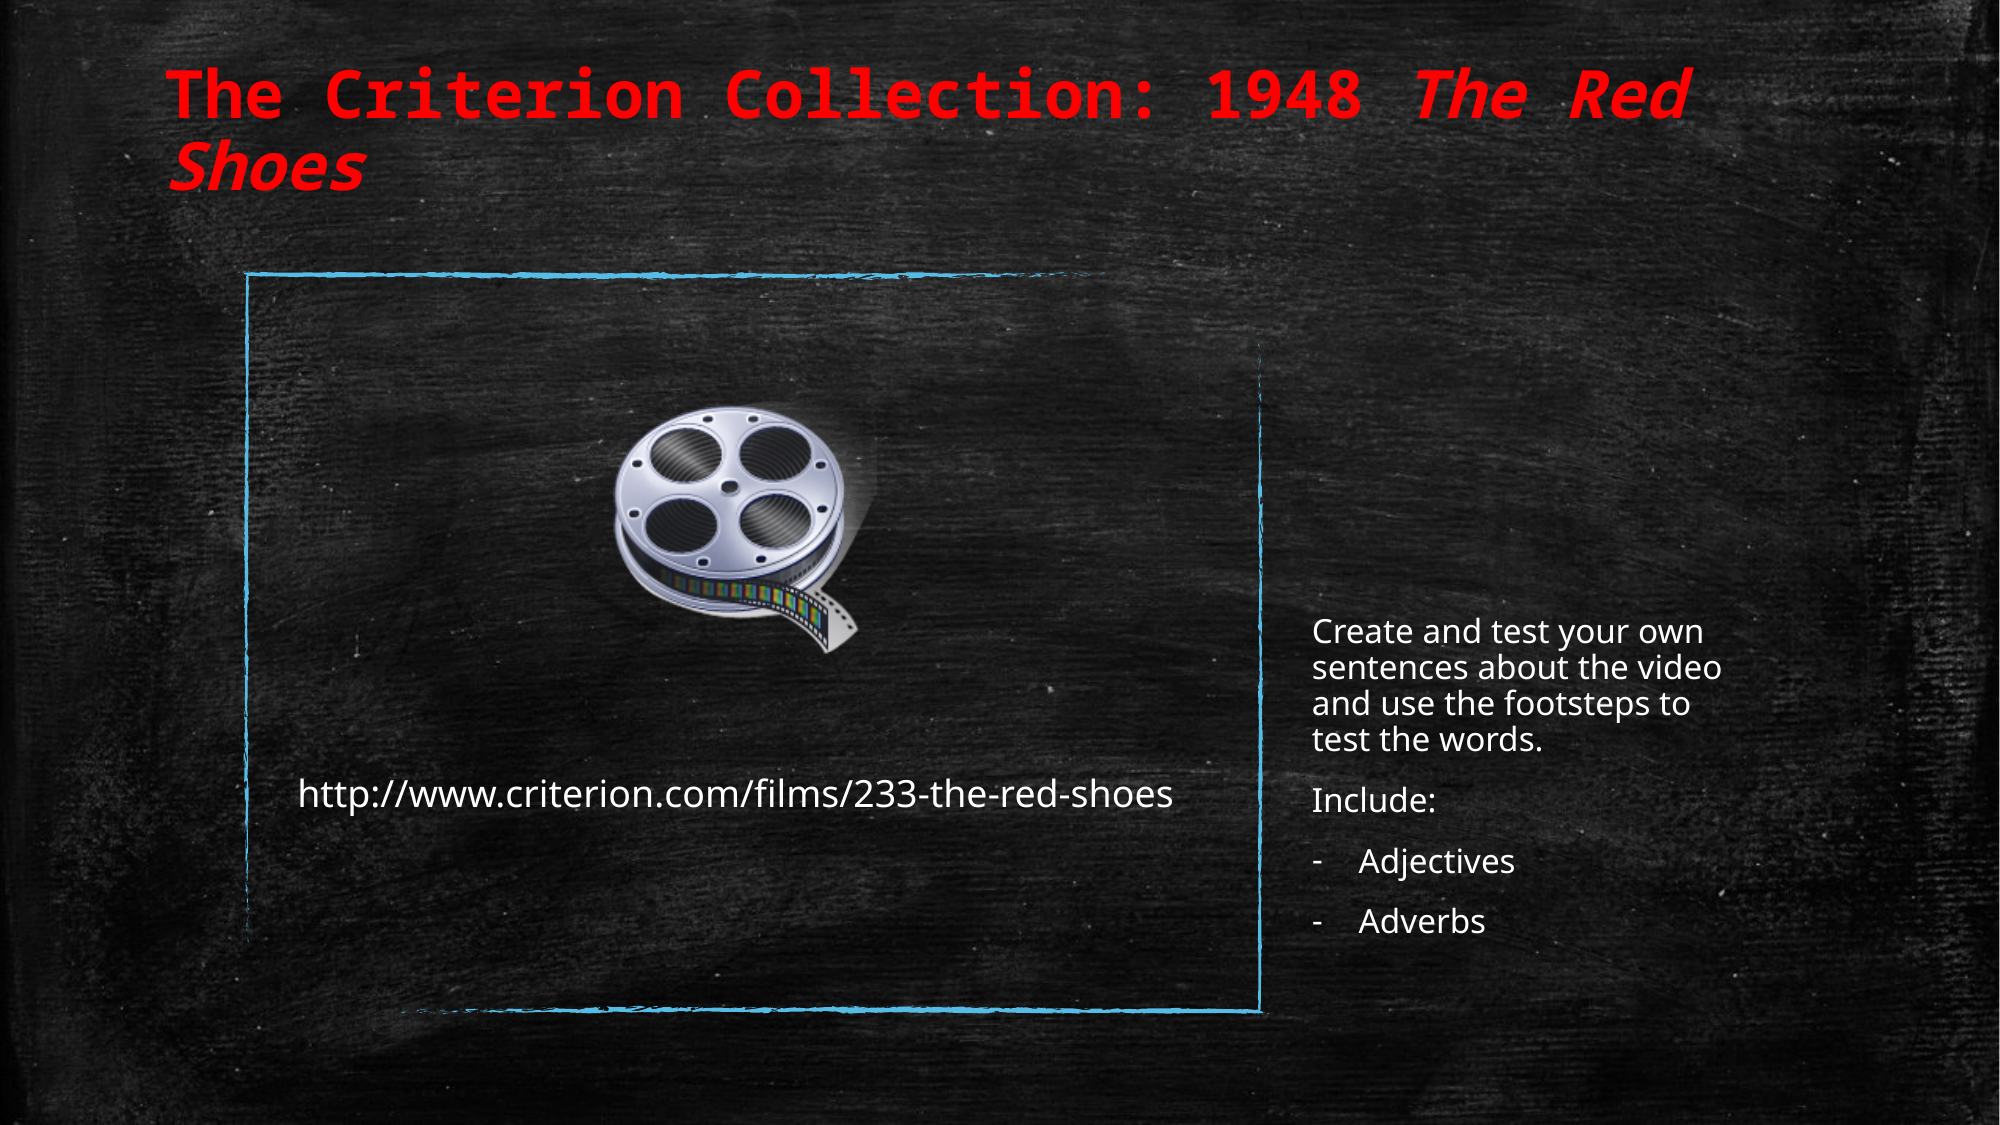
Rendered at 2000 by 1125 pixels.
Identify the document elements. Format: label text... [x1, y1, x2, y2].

title The Criterion Collection: 1948 The Red Shoes [149, 45, 1825, 213]
text_box http://www.criterion.com/films/233-the-red-shoes [282, 762, 1190, 823]
list Create and test your own sentences about the video and use the footsteps to test the words. Include: Adjectives Adverbs [1296, 309, 1747, 1010]
picture [595, 378, 877, 660]
